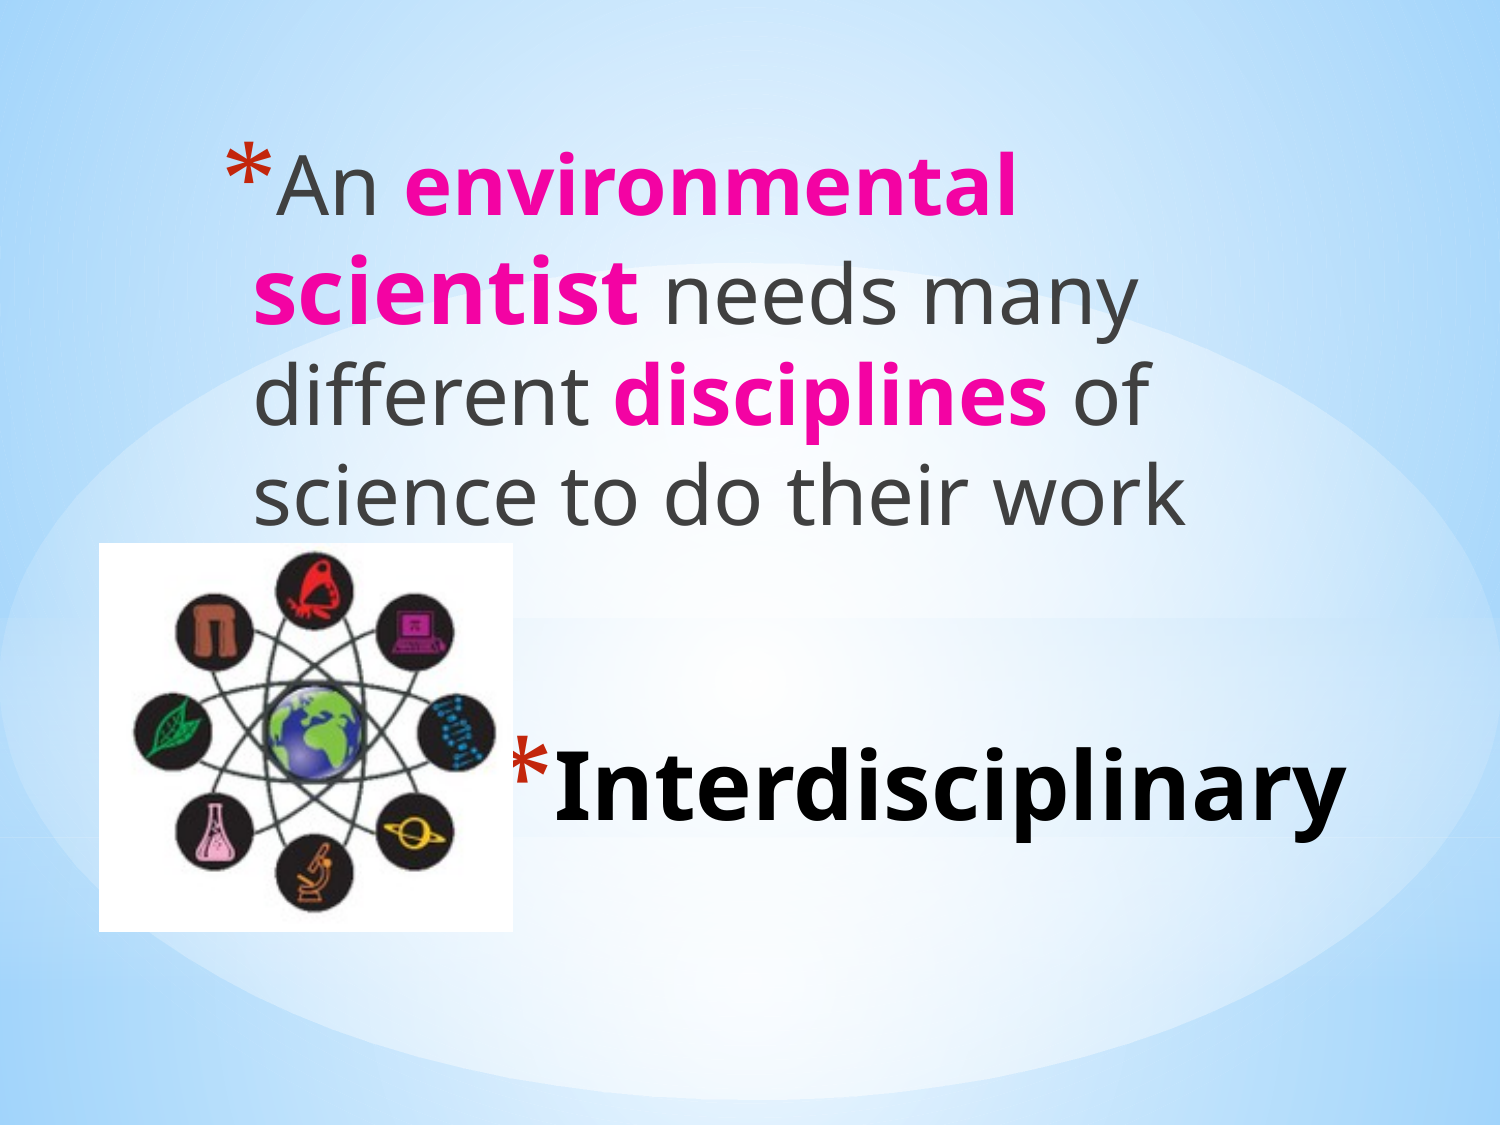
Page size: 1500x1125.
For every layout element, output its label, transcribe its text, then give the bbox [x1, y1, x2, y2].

picture [99, 543, 513, 932]
list An environmental scientist needs many different disciplines of science to do their work [200, 125, 1250, 695]
title Interdisciplinary [516, 717, 1363, 905]
